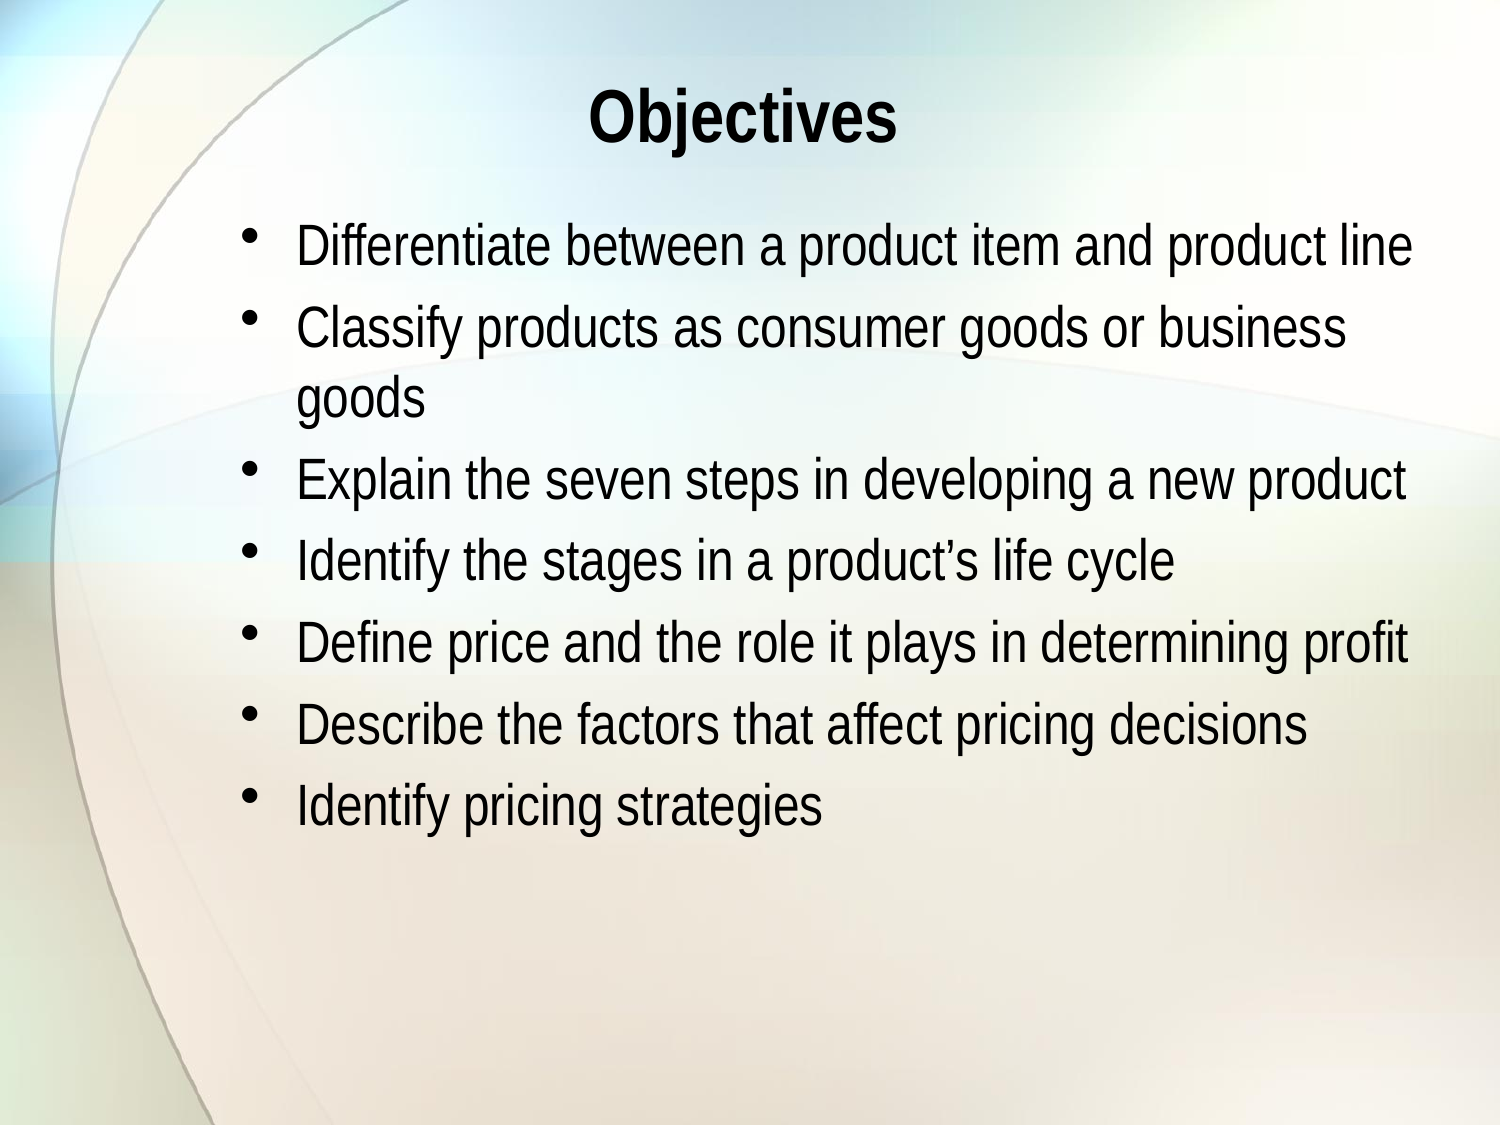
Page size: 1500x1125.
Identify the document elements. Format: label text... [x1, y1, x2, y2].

title Objectives [24, 49, 1463, 176]
list Differentiate between a product item and product line Classify products as consumer goods or business goods Explain the seven steps in developing a new product Identify the stages in a product’s life cycle Define price and the role it plays in determining profit Describe the factors that affect pricing decisions Identify pricing strategies [224, 199, 1463, 1026]
picture [0, 0, 1500, 1125]
